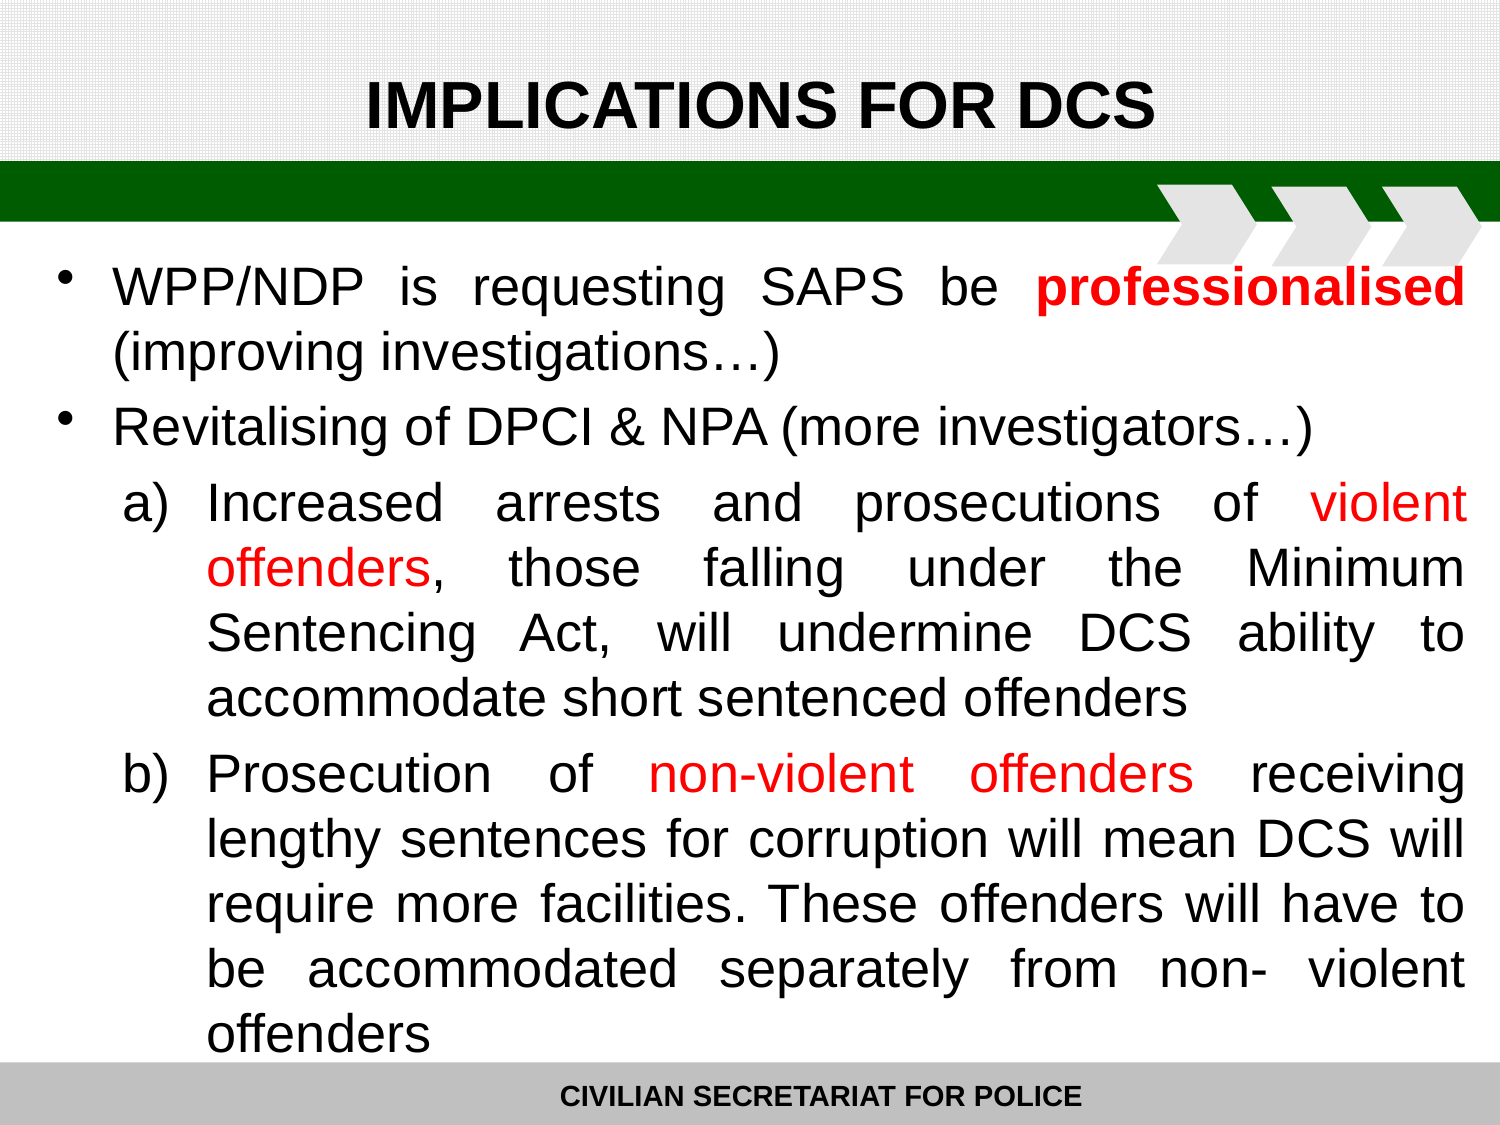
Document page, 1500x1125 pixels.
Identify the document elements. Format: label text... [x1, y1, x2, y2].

title IMPLICATIONS FOR DCS [87, 42, 1437, 161]
list WPP/NDP is requesting SAPS be professionalised (improving investigations…) Revitalising of DPCI & NPA (more investigators…) Increased arrests and prosecutions of violent offenders, those falling under the Minimum Sentencing Act, will undermine DCS ability to accommodate short sentenced offenders Prosecution of non-violent offenders receiving lengthy sentences for corruption will mean DCS will require more facilities. These offenders will have to be accommodated separately from non- violent offenders [41, 243, 1483, 1016]
